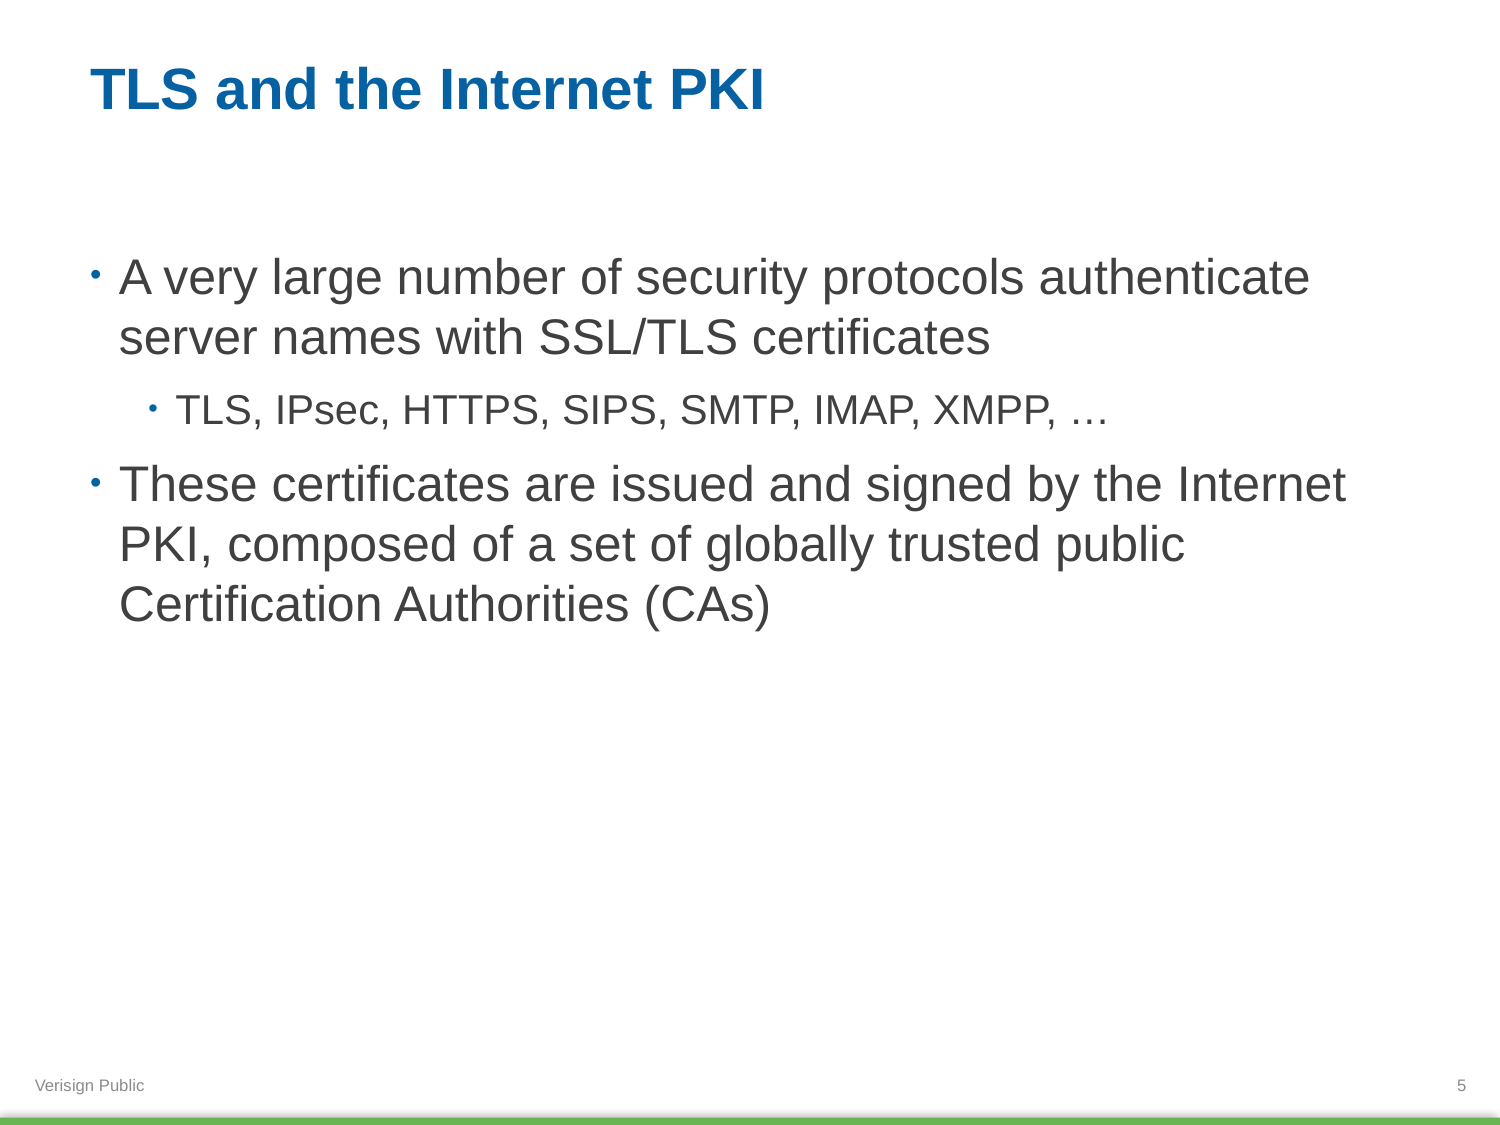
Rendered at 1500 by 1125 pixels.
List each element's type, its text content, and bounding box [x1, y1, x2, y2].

list A very large number of security protocols authenticate server names with SSL/TLS certificates TLS, IPsec, HTTPS, SIPS, SMTP, IMAP, XMPP, … These certificates are issued and signed by the Internet PKI, composed of a set of globally trusted public Certification Authorities (CAs) [75, 236, 1425, 1099]
slide_number 5 [1422, 1072, 1482, 1098]
title TLS and the Internet PKI [75, 40, 1425, 132]
